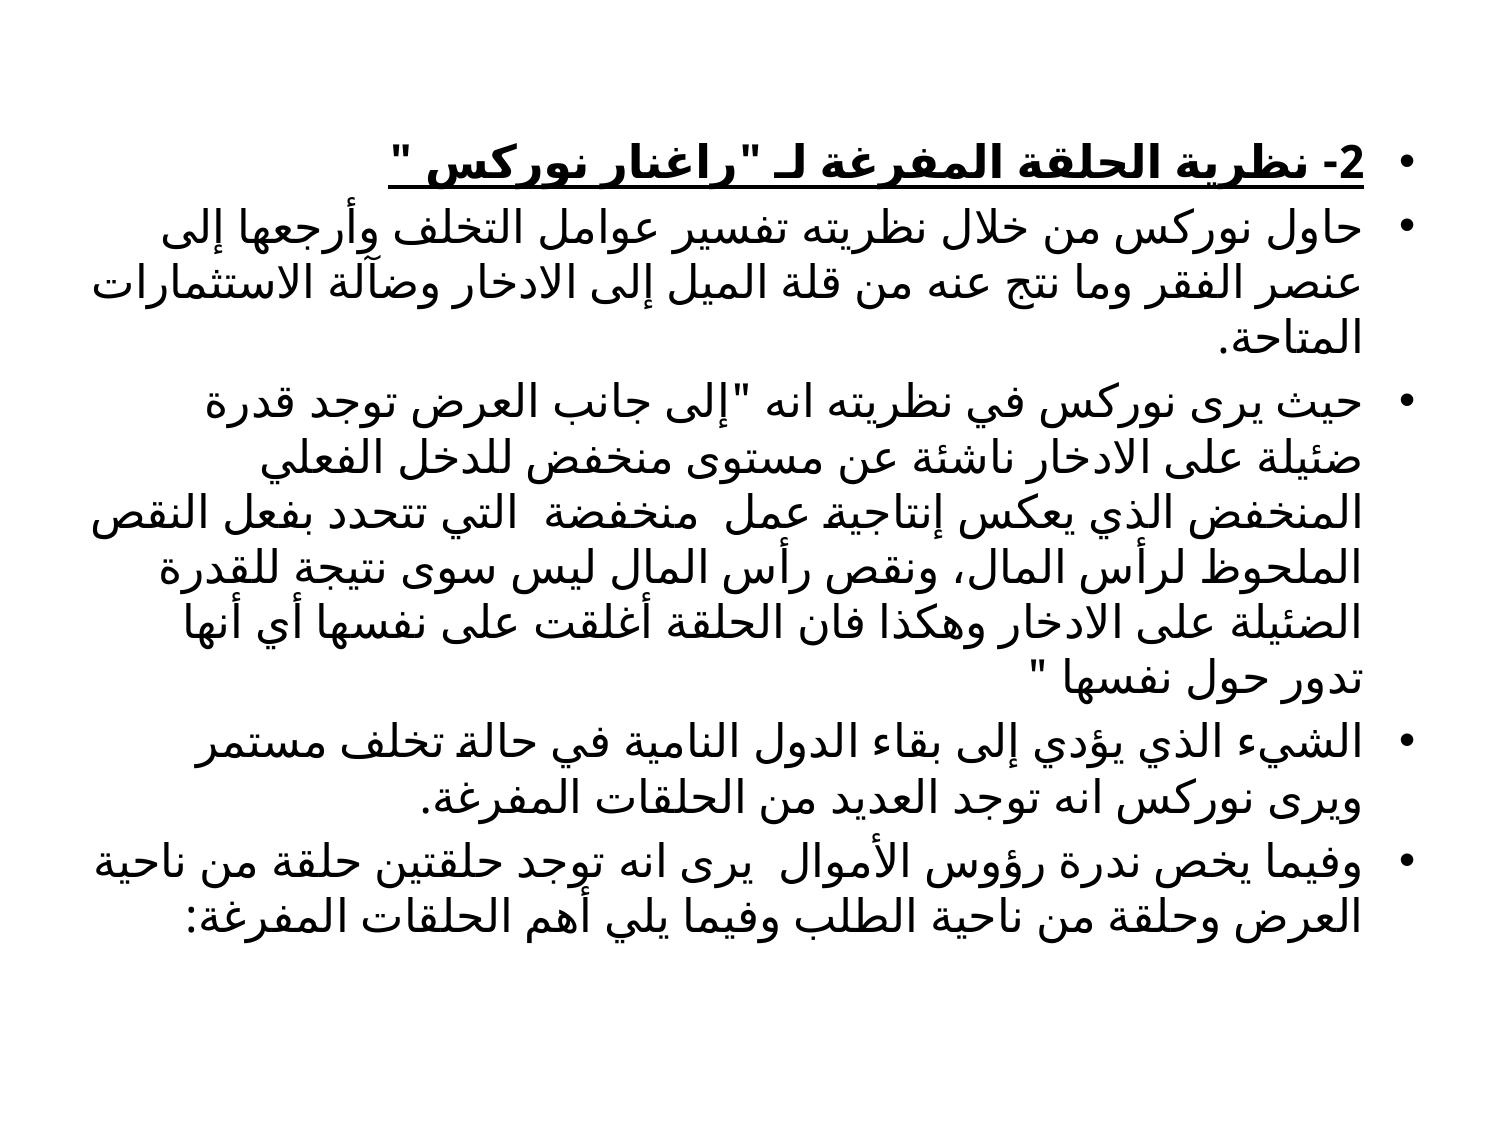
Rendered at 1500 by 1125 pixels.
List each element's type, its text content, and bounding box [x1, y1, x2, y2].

list 2- نظرية الحلقة المفرغة لـ "راغنار نوركس " حاول نوركس من خلال نظريته تفسير عوامل التخلف وأرجعها إلى عنصر الفقر وما نتج عنه من قلة الميل إلى الادخار وضآلة الاستثمارات المتاحة. حيث يرى نوركس في نظريته انه "إلى جانب العرض توجد قدرة ضئيلة على الادخار ناشئة عن مستوى منخفض للدخل الفعلي المنخفض الذي يعكس إنتاجية عمل منخفضة التي تتحدد بفعل النقص الملحوظ لرأس المال، ونقص رأس المال ليس سوى نتيجة للقدرة الضئيلة على الادخار وهكذا فان الحلقة أغلقت على نفسها أي أنها تدور حول نفسها " الشيء الذي يؤدي إلى بقاء الدول النامية في حالة تخلف مستمر ويرى نوركس انه توجد العديد من الحلقات المفرغة. وفيما يخص ندرة رؤوس الأموال يرى انه توجد حلقتين حلقة من ناحية العرض وحلقة من ناحية الطلب وفيما يلي أهم الحلقات المفرغة: [75, 125, 1425, 1005]
